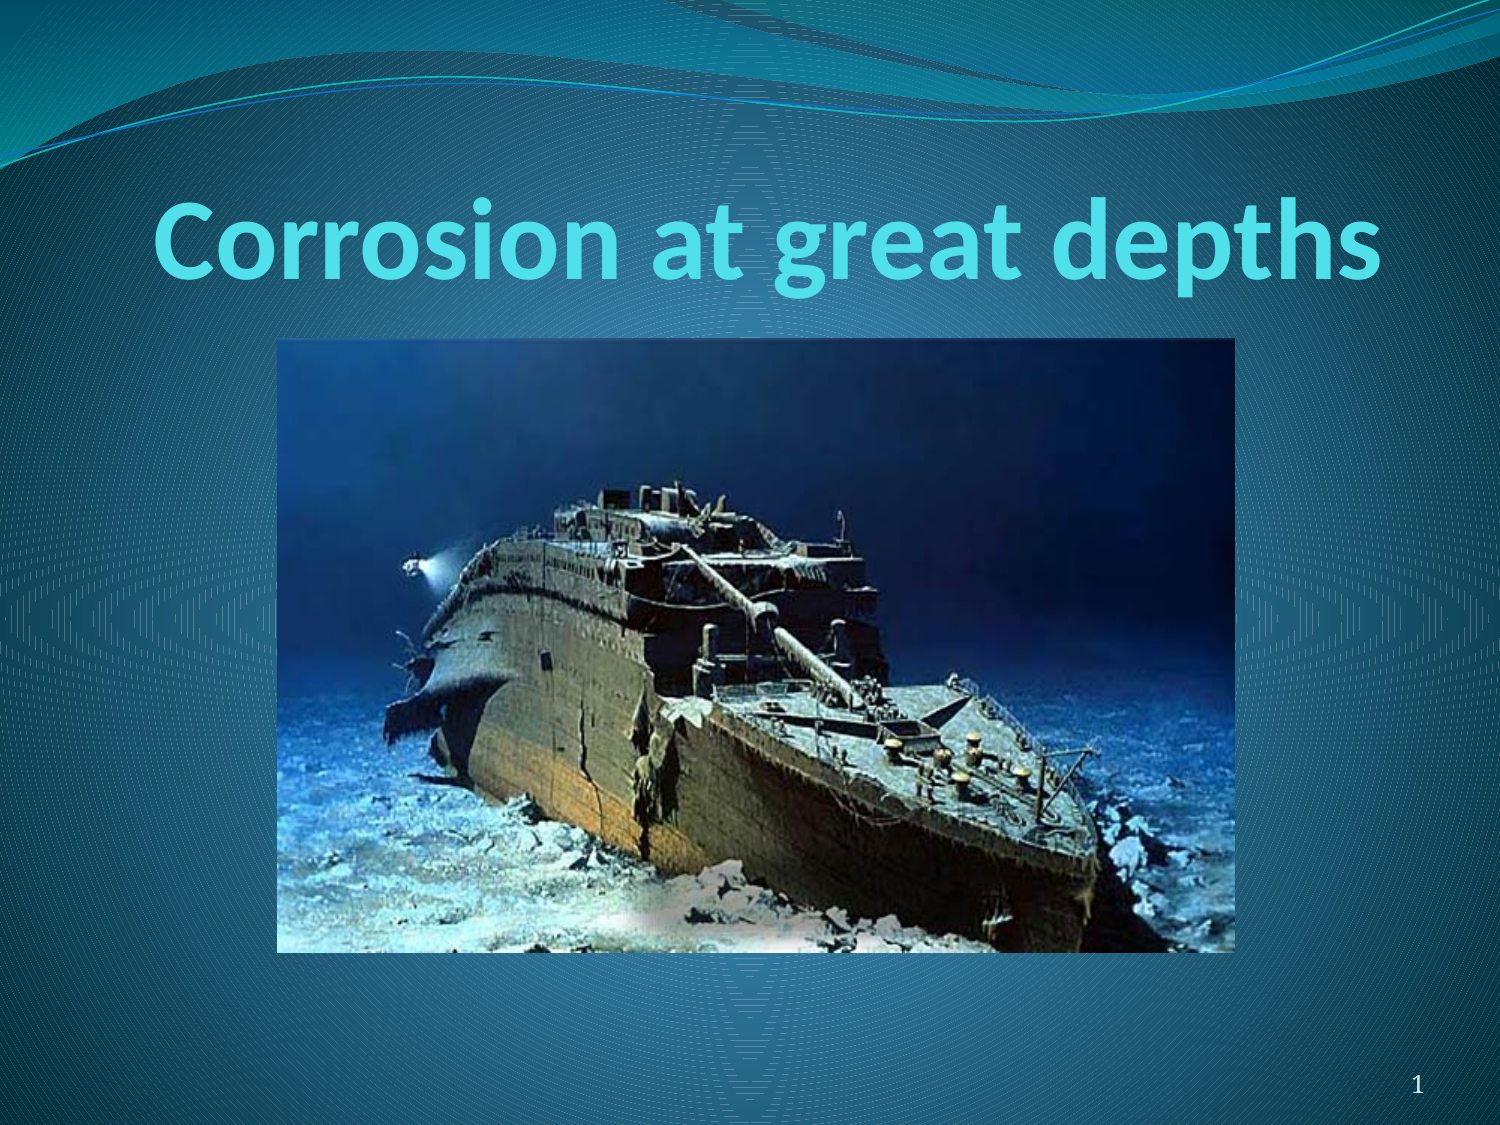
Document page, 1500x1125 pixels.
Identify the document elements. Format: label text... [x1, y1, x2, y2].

title Corrosion at great depths [112, 101, 1388, 303]
slide_number 1 [1299, 1042, 1425, 1103]
picture [277, 337, 1235, 953]
